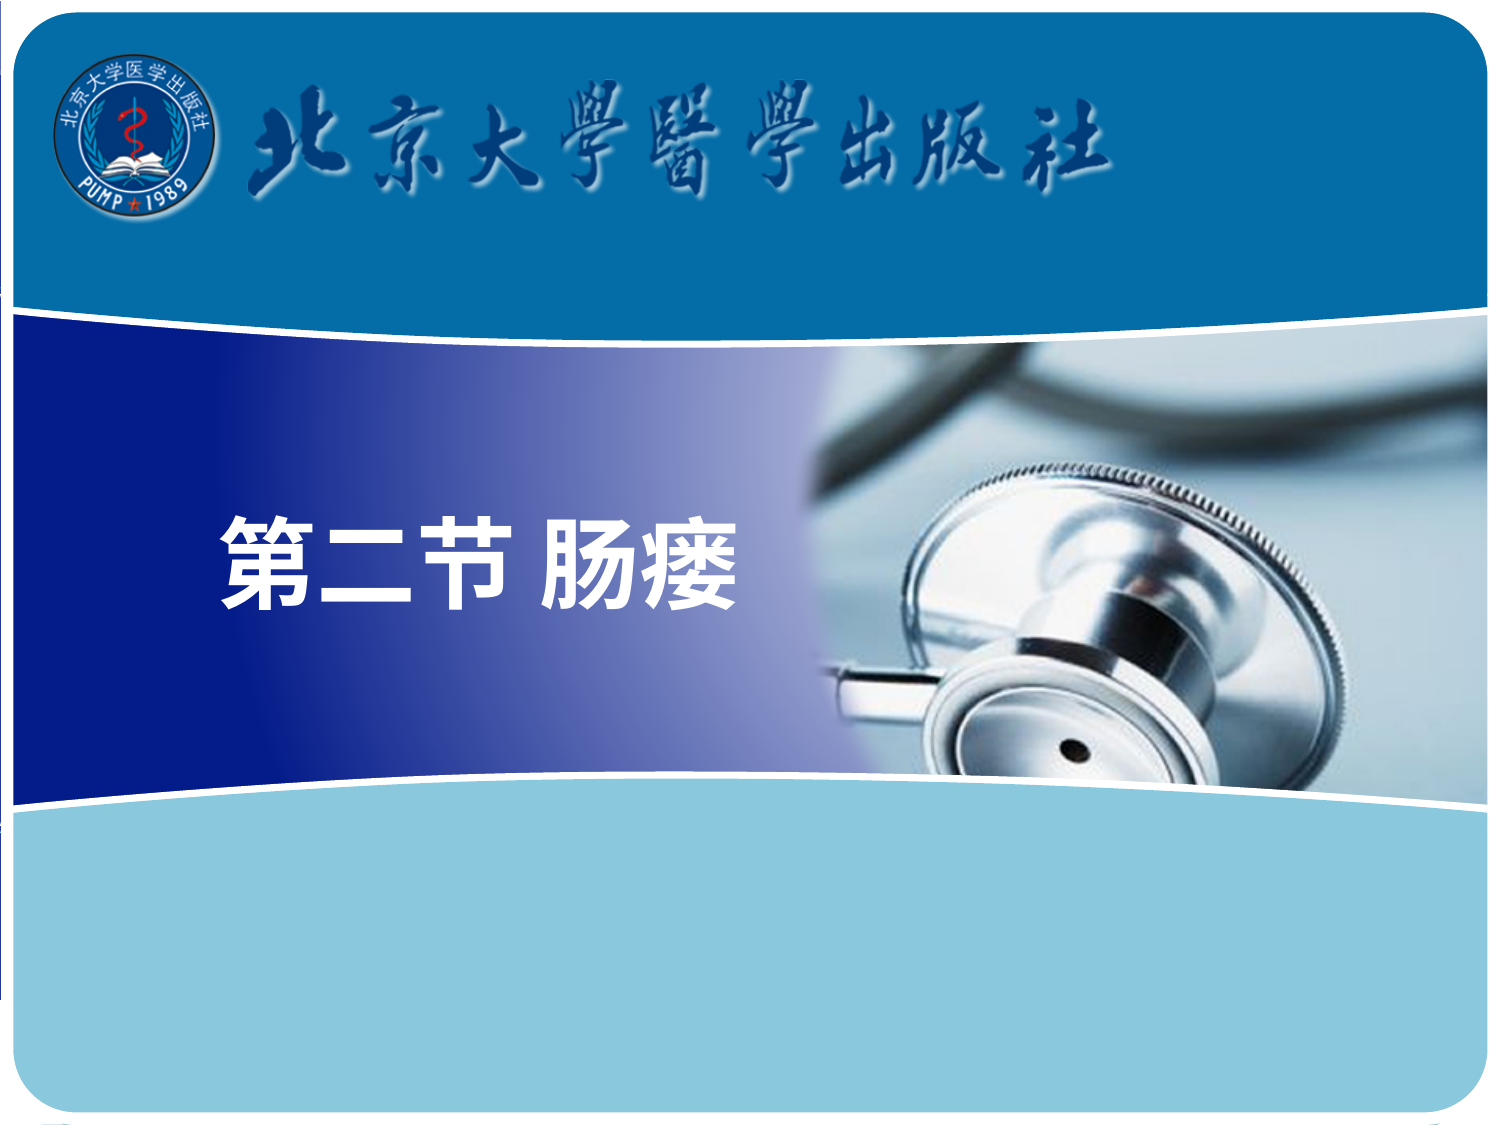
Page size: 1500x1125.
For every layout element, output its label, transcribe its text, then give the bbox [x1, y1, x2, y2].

picture [53, 54, 1117, 225]
title 第二节 肠瘘 [52, 373, 904, 749]
picture [14, 315, 1487, 805]
